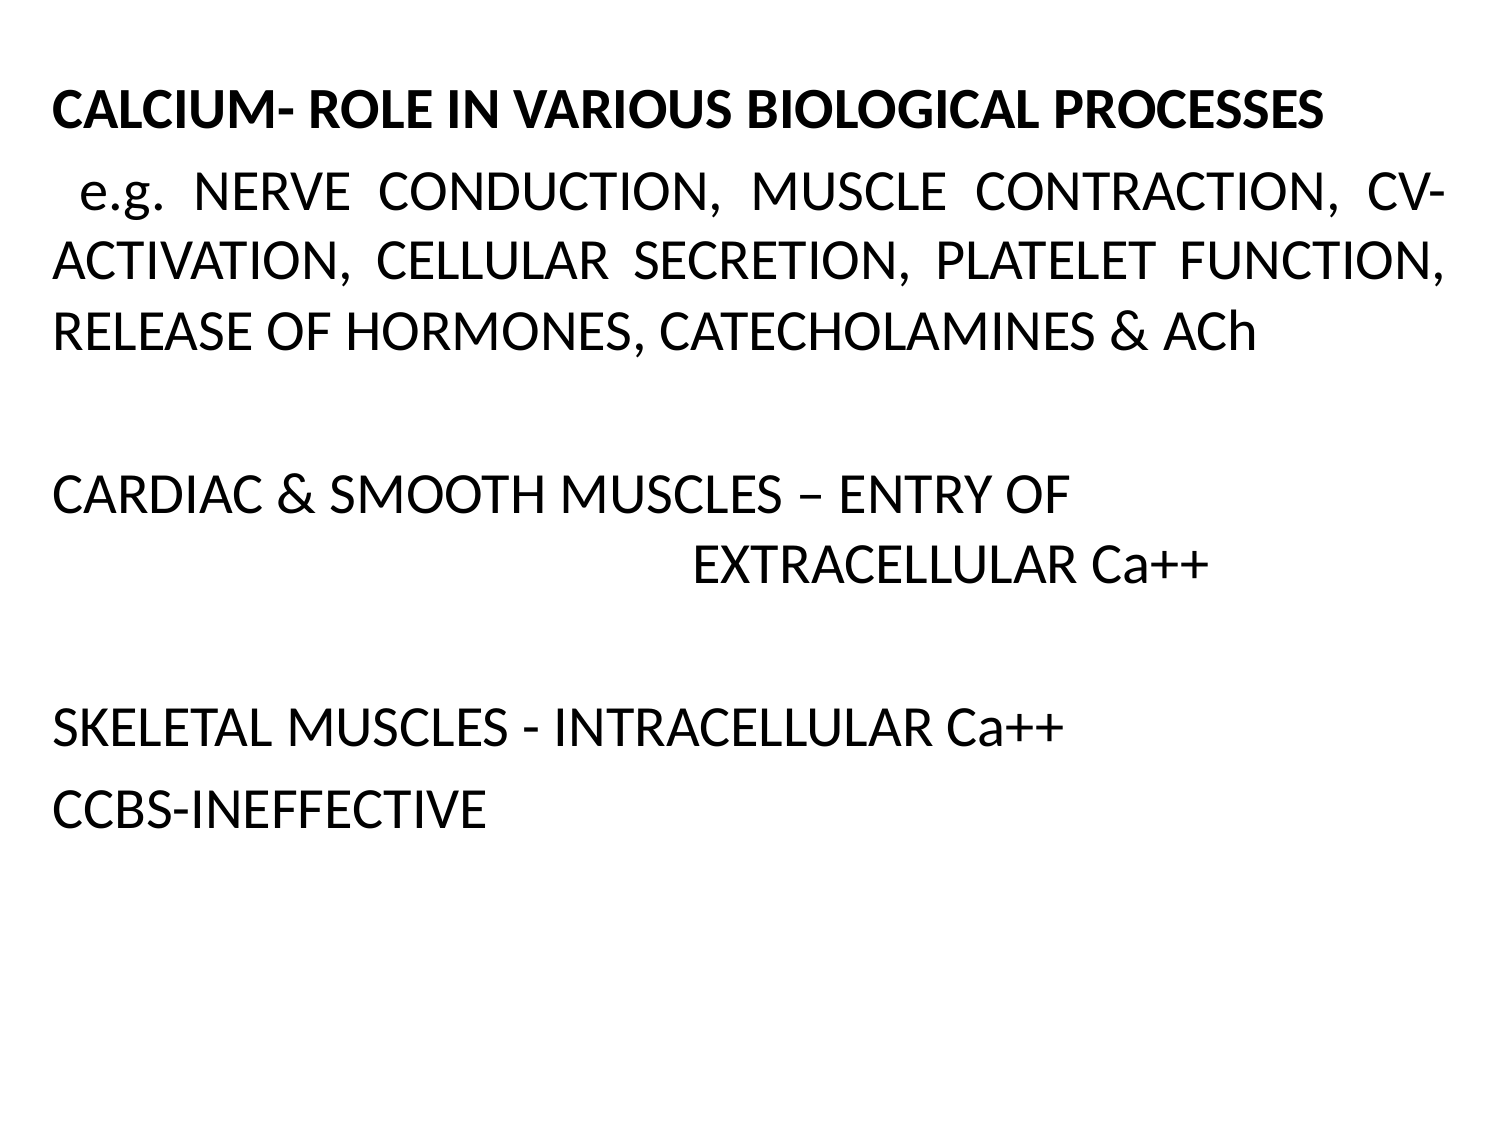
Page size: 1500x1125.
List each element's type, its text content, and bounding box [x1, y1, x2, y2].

list CALCIUM- ROLE IN VARIOUS BIOLOGICAL PROCESSES e.g. NERVE CONDUCTION, MUSCLE CONTRACTION, CV-ACTIVATION, CELLULAR SECRETION, PLATELET FUNCTION, RELEASE OF HORMONES, CATECHOLAMINES & ACh CARDIAC & SMOOTH MUSCLES – ENTRY OF EXTRACELLULAR Ca++ SKELETAL MUSCLES - INTRACELLULAR Ca++ CCBS-INEFFECTIVE [37, 62, 1463, 1050]
